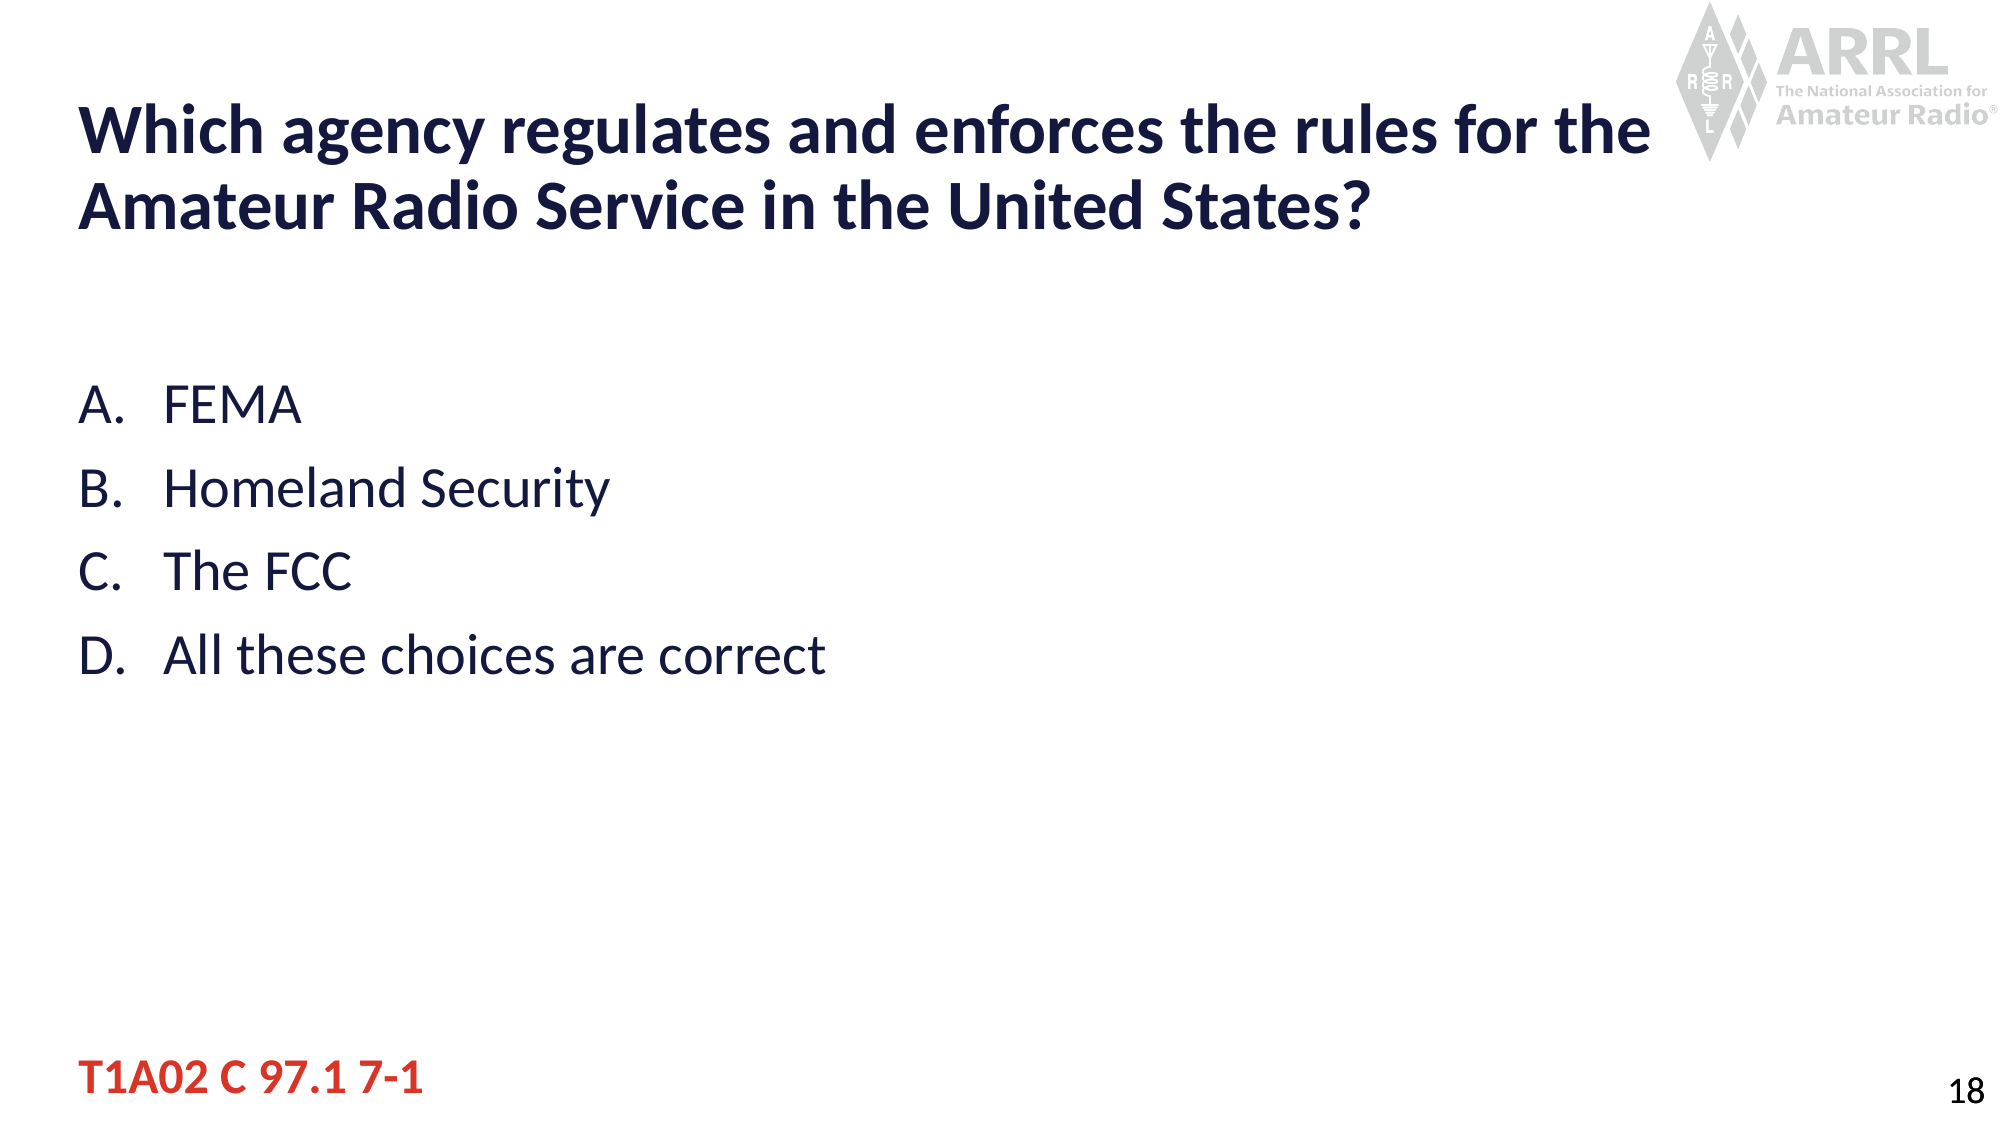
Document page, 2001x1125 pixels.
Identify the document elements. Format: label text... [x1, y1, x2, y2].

list FEMA Homeland Security The FCC All these choices are correct [63, 365, 1863, 989]
picture [1674, 0, 2000, 164]
title Which agency regulates and enforces the rules for the Amateur Radio Service in the United States? [63, 59, 1863, 278]
text_box T1A02 C 97.1 7-1 [63, 1036, 921, 1112]
